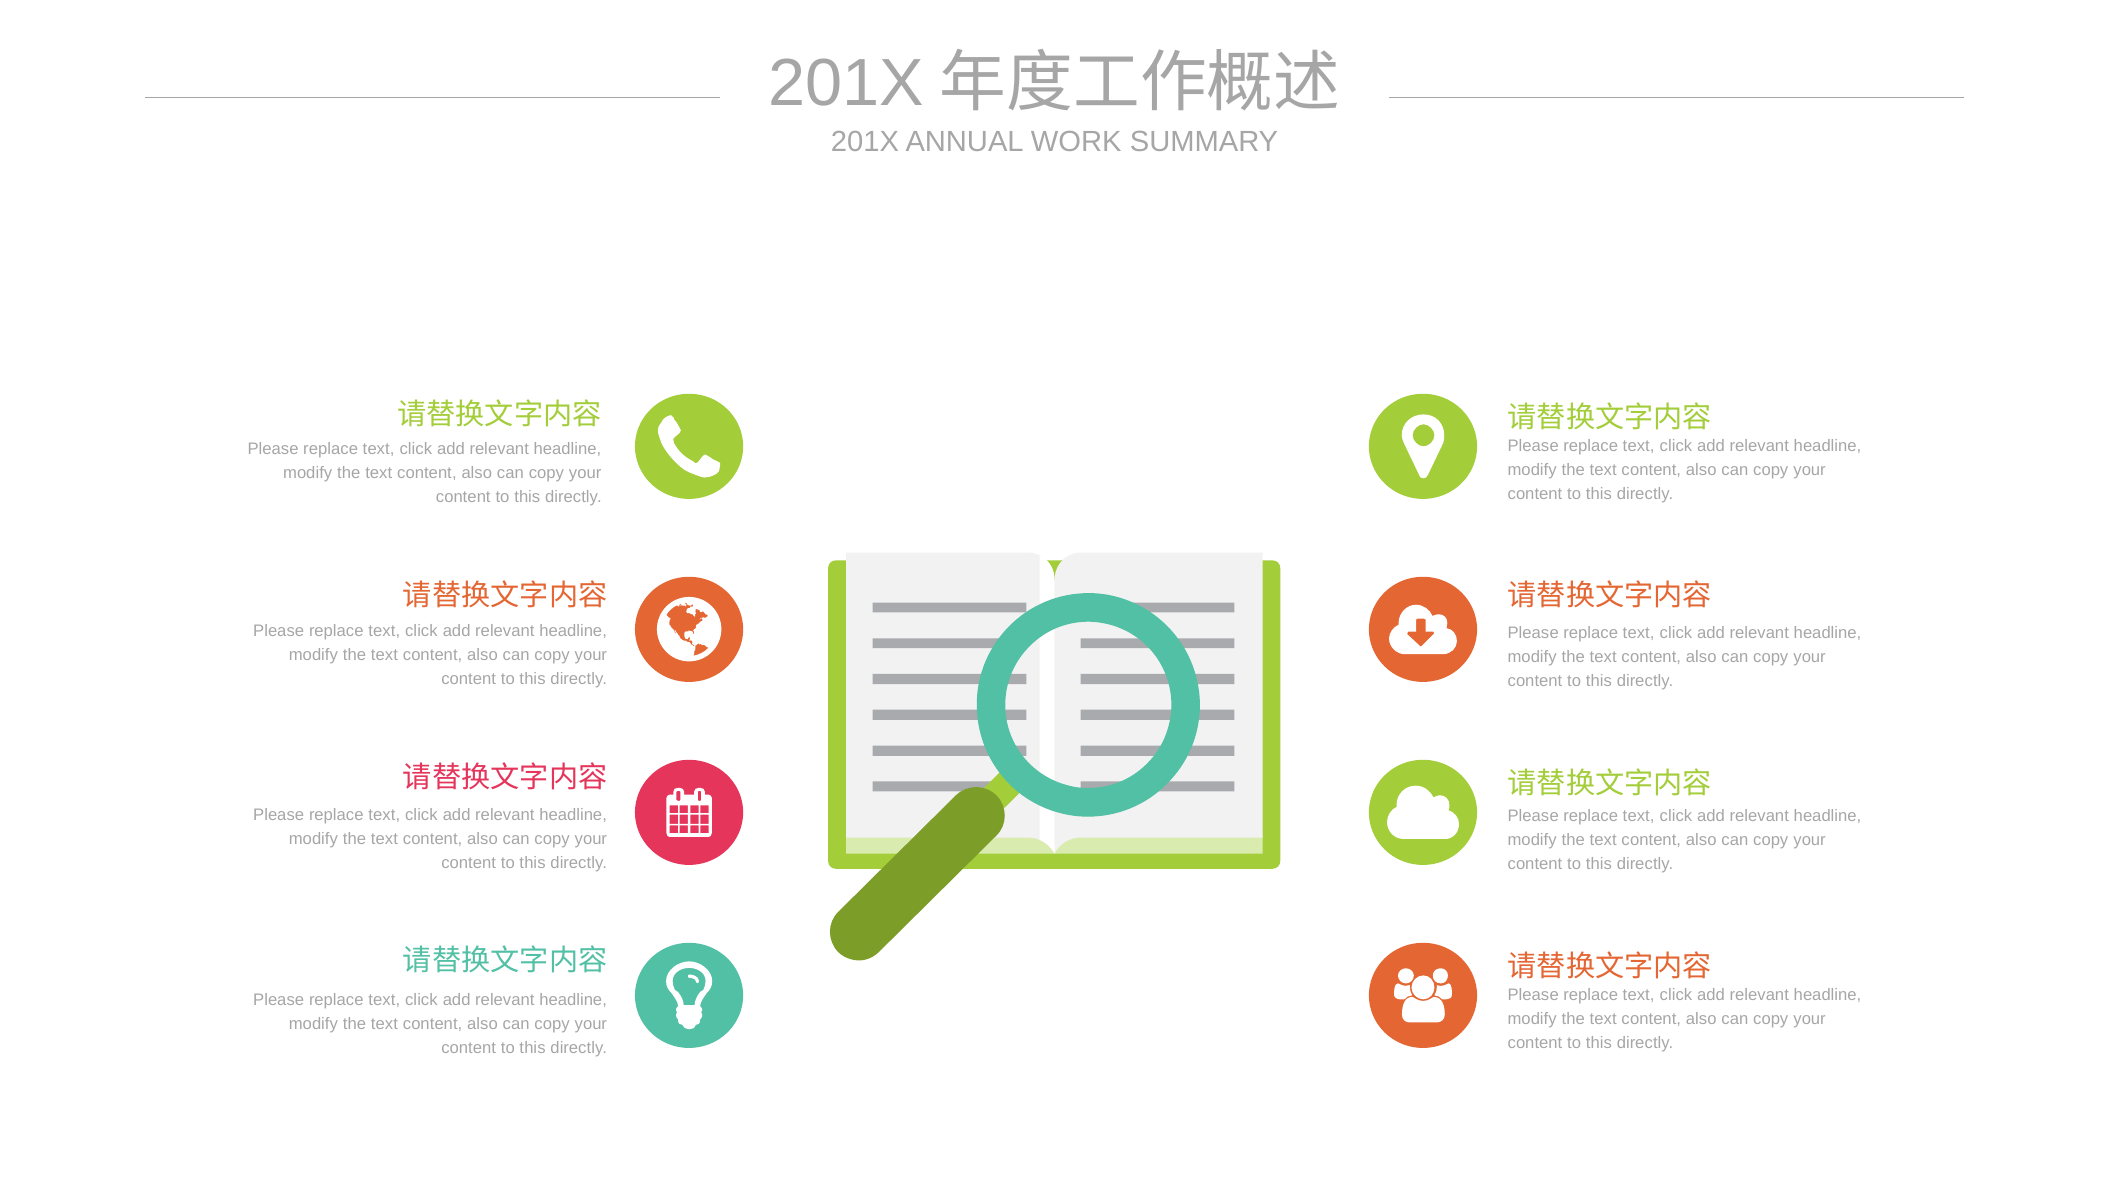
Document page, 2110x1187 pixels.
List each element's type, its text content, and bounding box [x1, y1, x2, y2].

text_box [1368, 942, 1478, 1048]
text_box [1368, 759, 1478, 865]
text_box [251, 934, 608, 1058]
text_box 201X年度工作概述 [730, 98, 1379, 119]
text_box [1507, 756, 1864, 874]
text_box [251, 568, 608, 689]
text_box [1507, 390, 1864, 504]
text_box 201X年度工作概述 [730, 38, 1379, 96]
text_box 201X ANNUAL WORK SUMMARY [824, 122, 1285, 158]
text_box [1507, 939, 1864, 1053]
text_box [1368, 576, 1478, 682]
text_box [1507, 569, 1864, 691]
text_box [634, 759, 744, 865]
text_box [246, 388, 602, 507]
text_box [251, 750, 608, 873]
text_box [1368, 393, 1478, 499]
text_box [634, 576, 744, 682]
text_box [634, 393, 744, 499]
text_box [634, 942, 744, 1048]
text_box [827, 552, 1281, 963]
